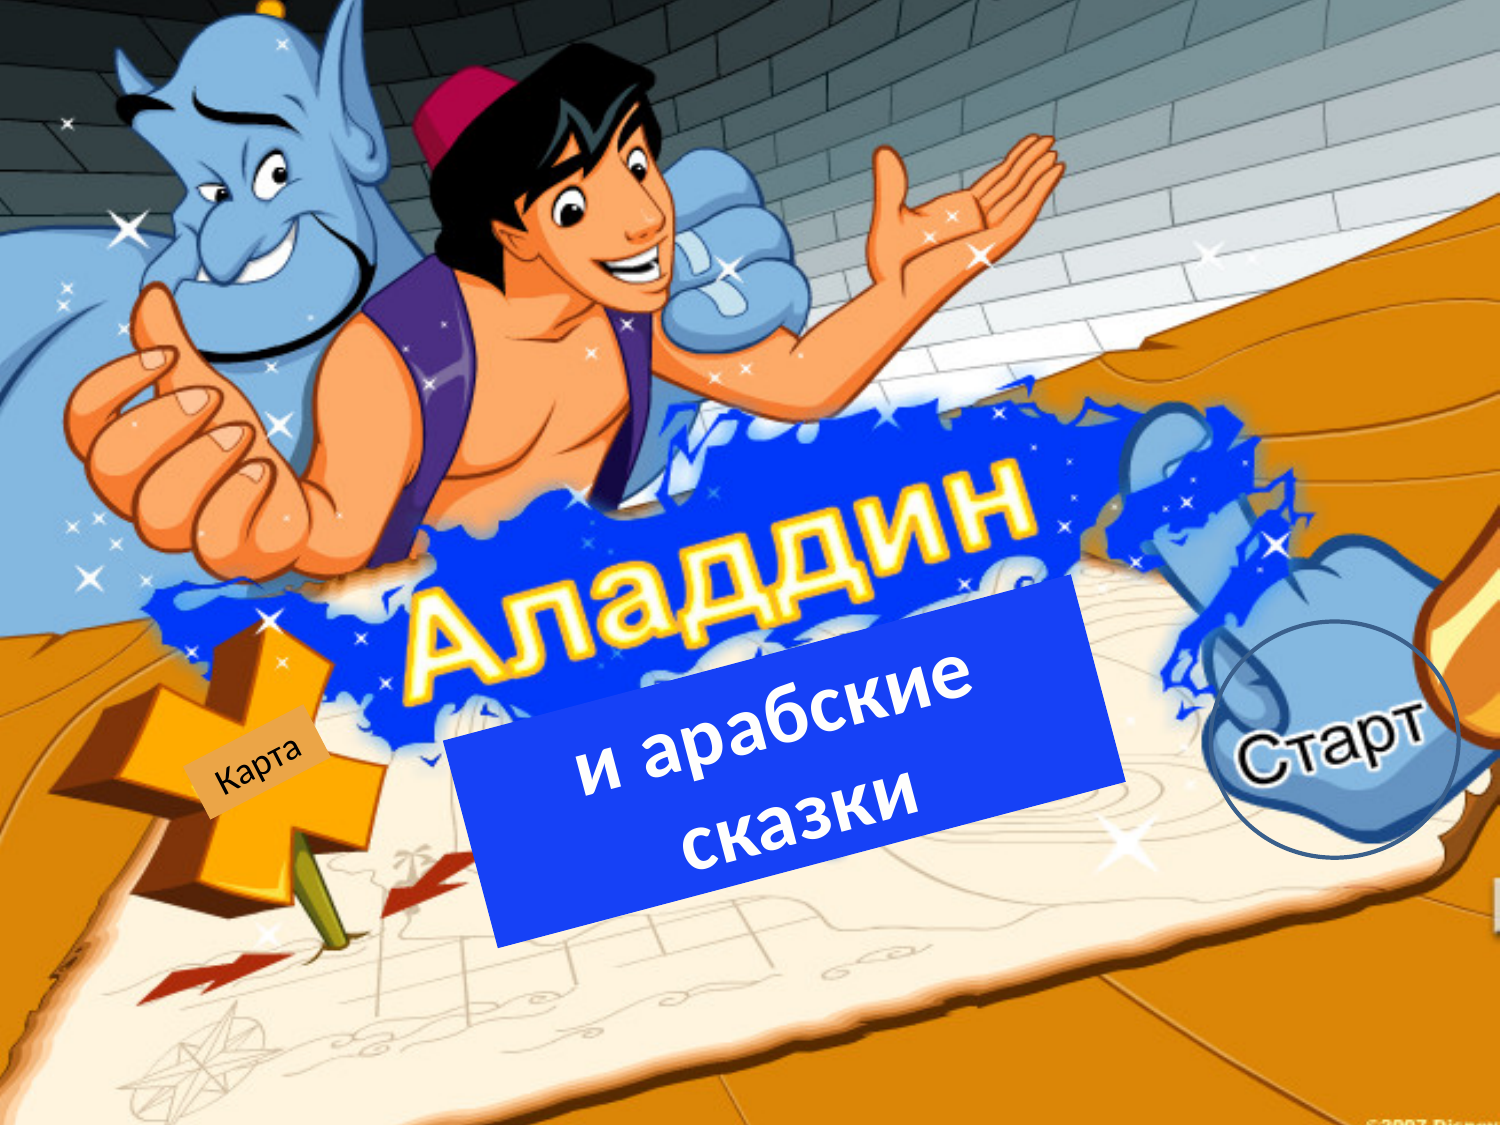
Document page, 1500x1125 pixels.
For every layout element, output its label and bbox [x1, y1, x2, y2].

list [0, 0, 1500, 1125]
